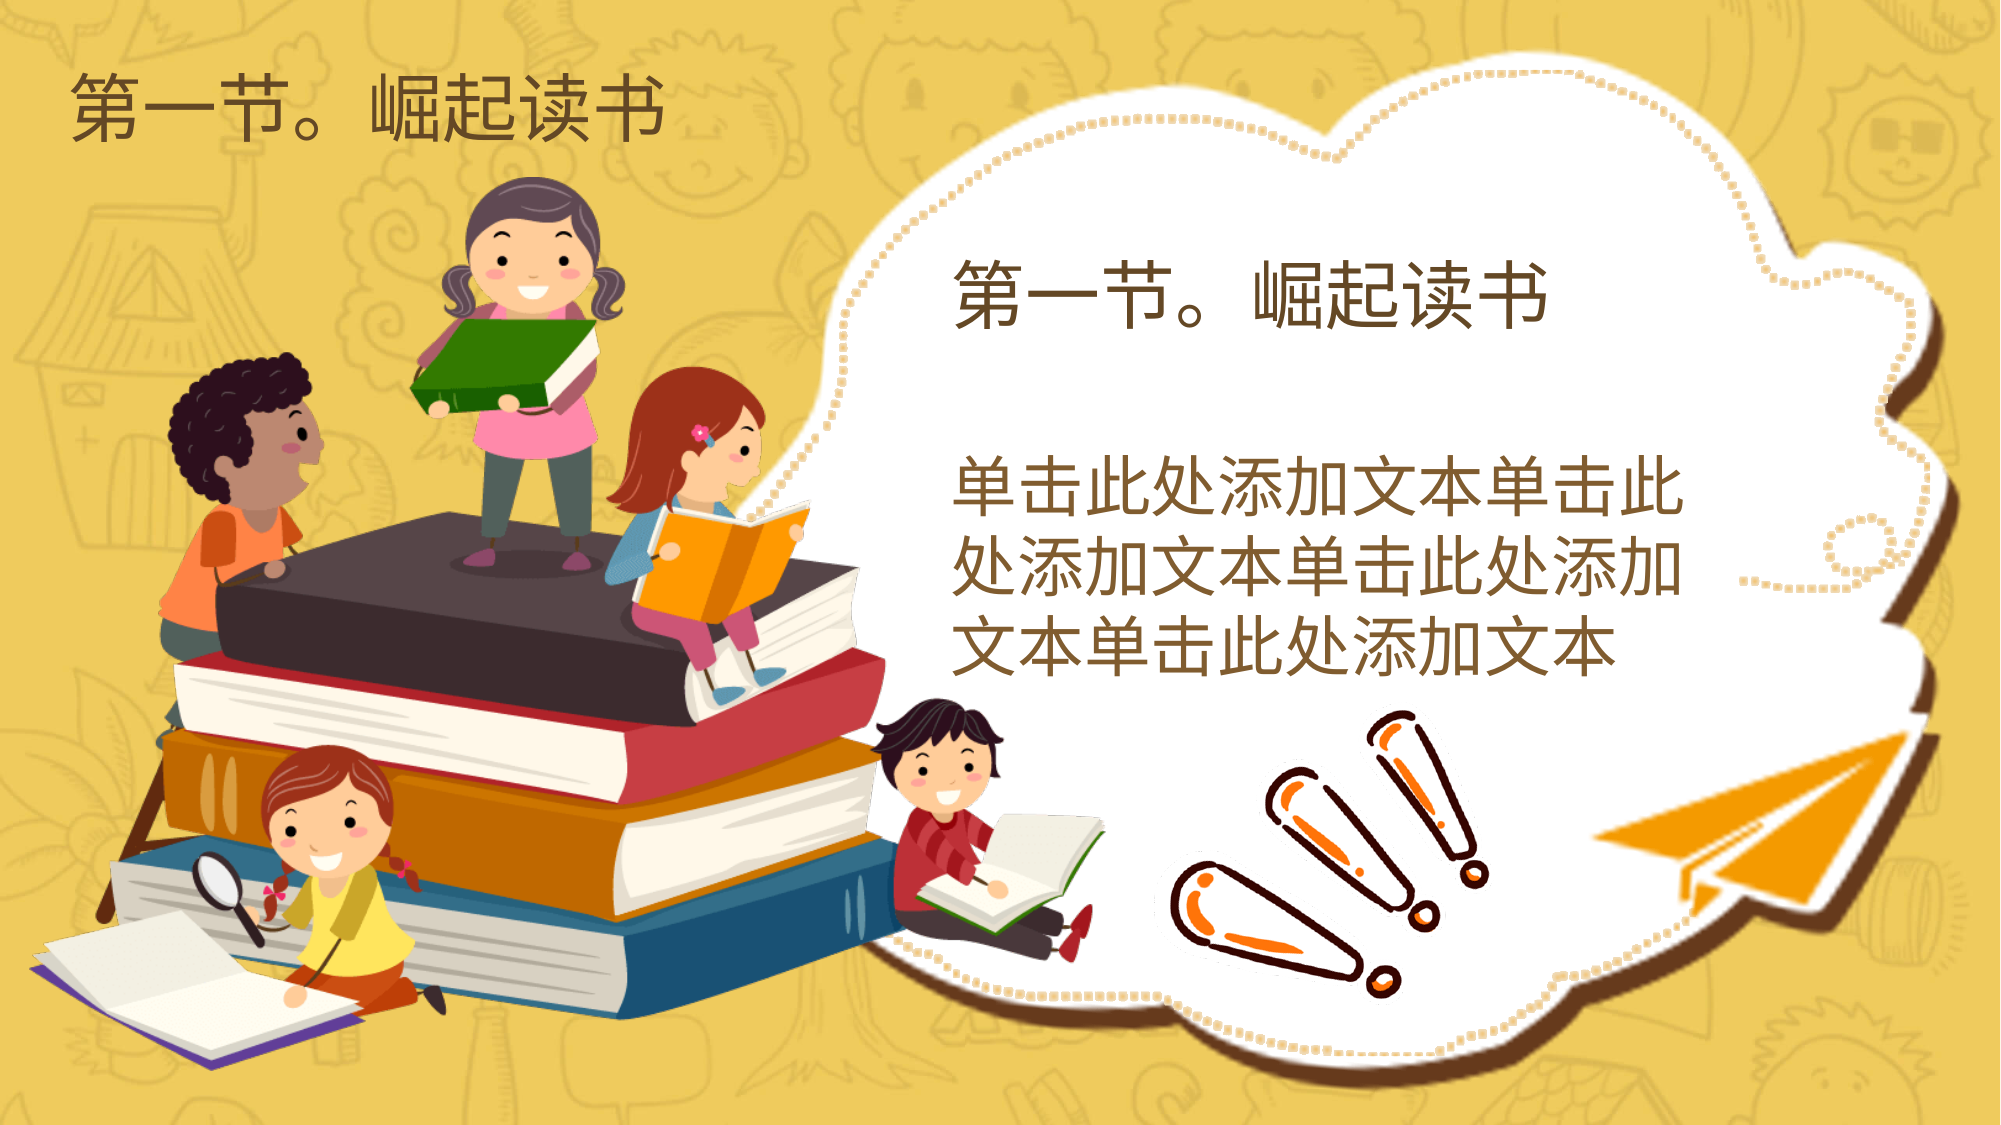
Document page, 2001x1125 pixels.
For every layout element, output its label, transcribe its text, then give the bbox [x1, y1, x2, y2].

text_box 第一节。崛起读书 [52, 54, 676, 159]
picture [0, 0, 2001, 1125]
